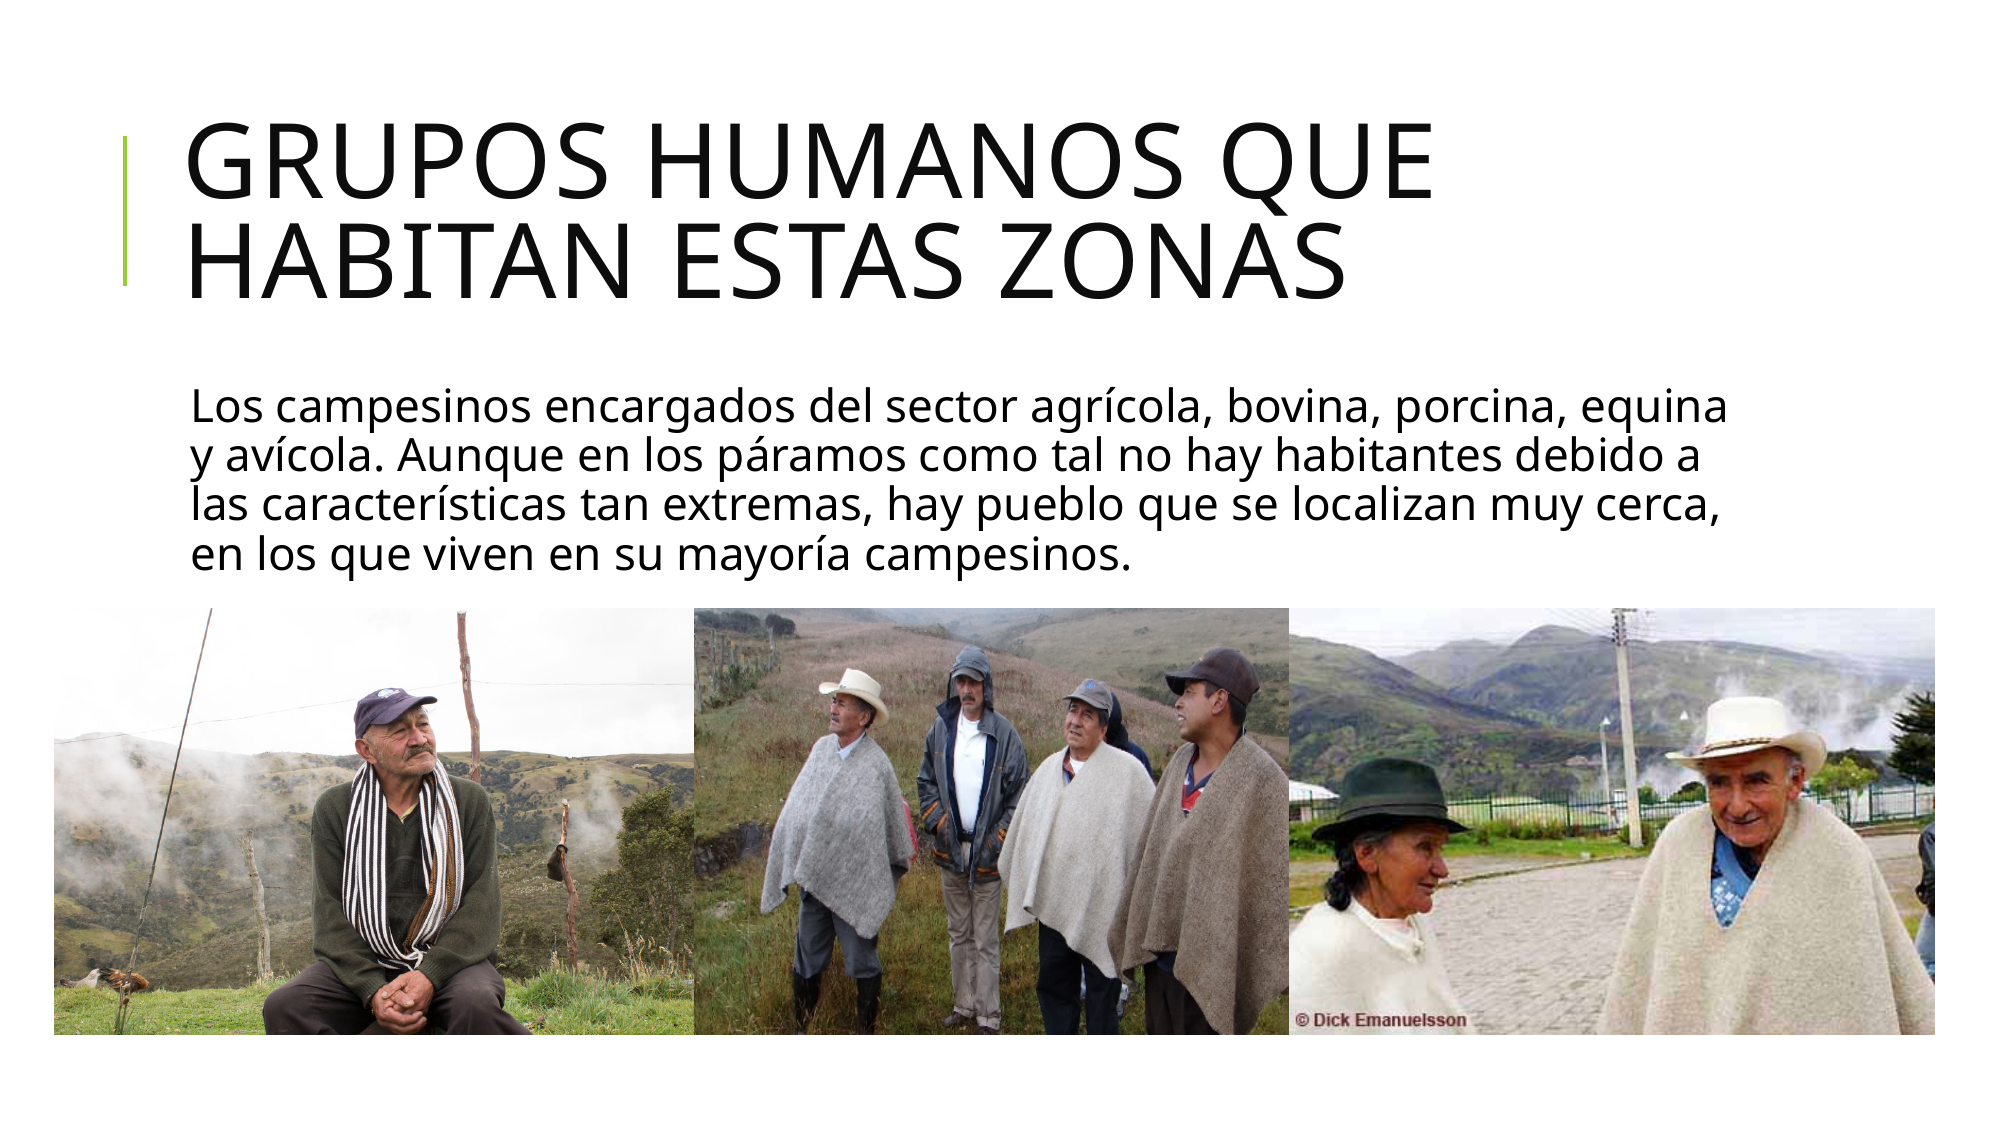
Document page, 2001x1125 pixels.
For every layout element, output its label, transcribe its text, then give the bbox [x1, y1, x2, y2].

title Grupos humanos que habitan estas zonas [168, 96, 1763, 342]
picture [54, 608, 1935, 1036]
list Los campesinos encargados del sector agrícola, bovina, porcina, equina y avícola. Aunque en los páramos como tal no hay habitantes debido a las características tan extremas, hay pueblo que se localizan muy cerca, en los que viven en su mayoría campesinos. [168, 375, 1763, 603]
